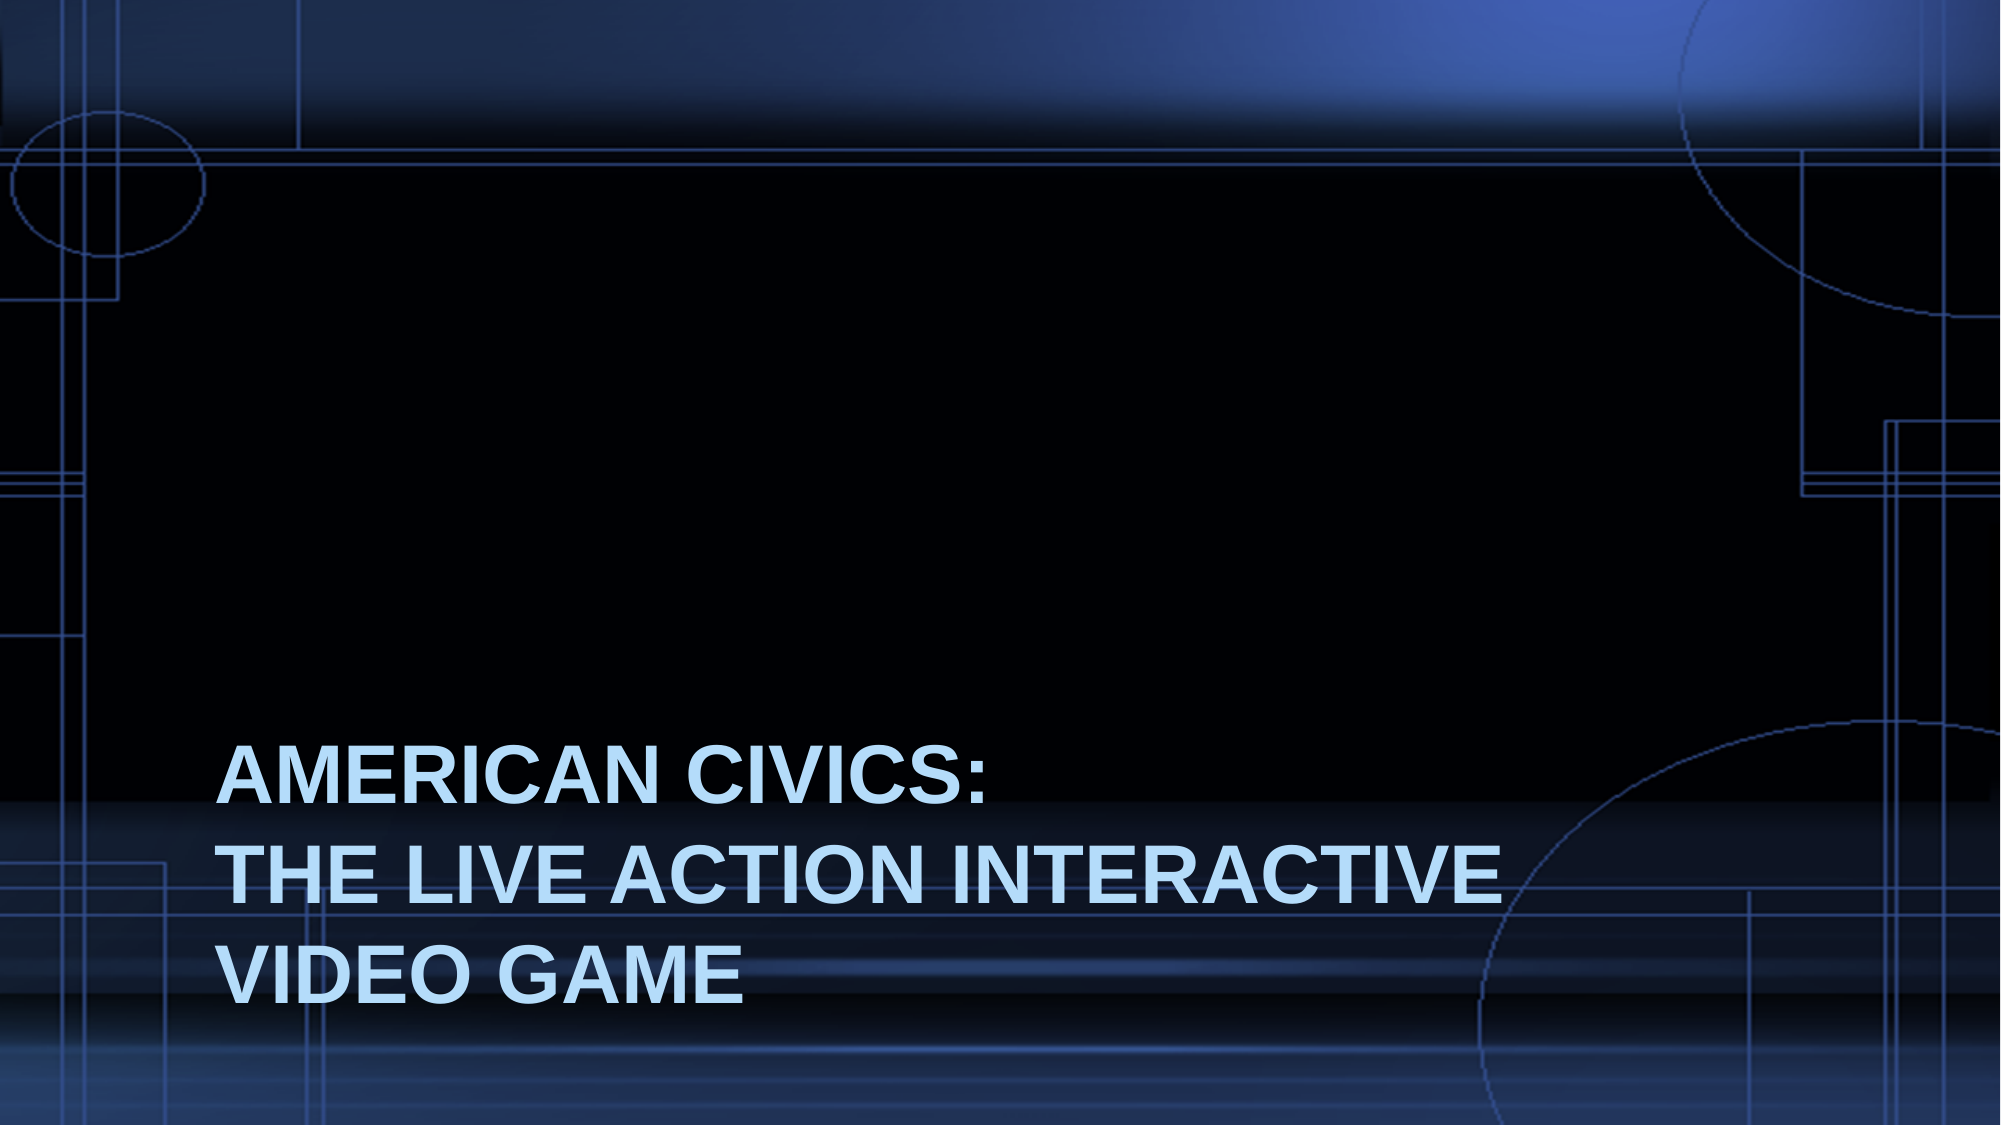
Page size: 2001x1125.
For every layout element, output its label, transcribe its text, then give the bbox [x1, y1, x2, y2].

title American Civics: The Live Action Interactive Video Game [200, 712, 1900, 1037]
picture [0, 0, 2001, 1125]
